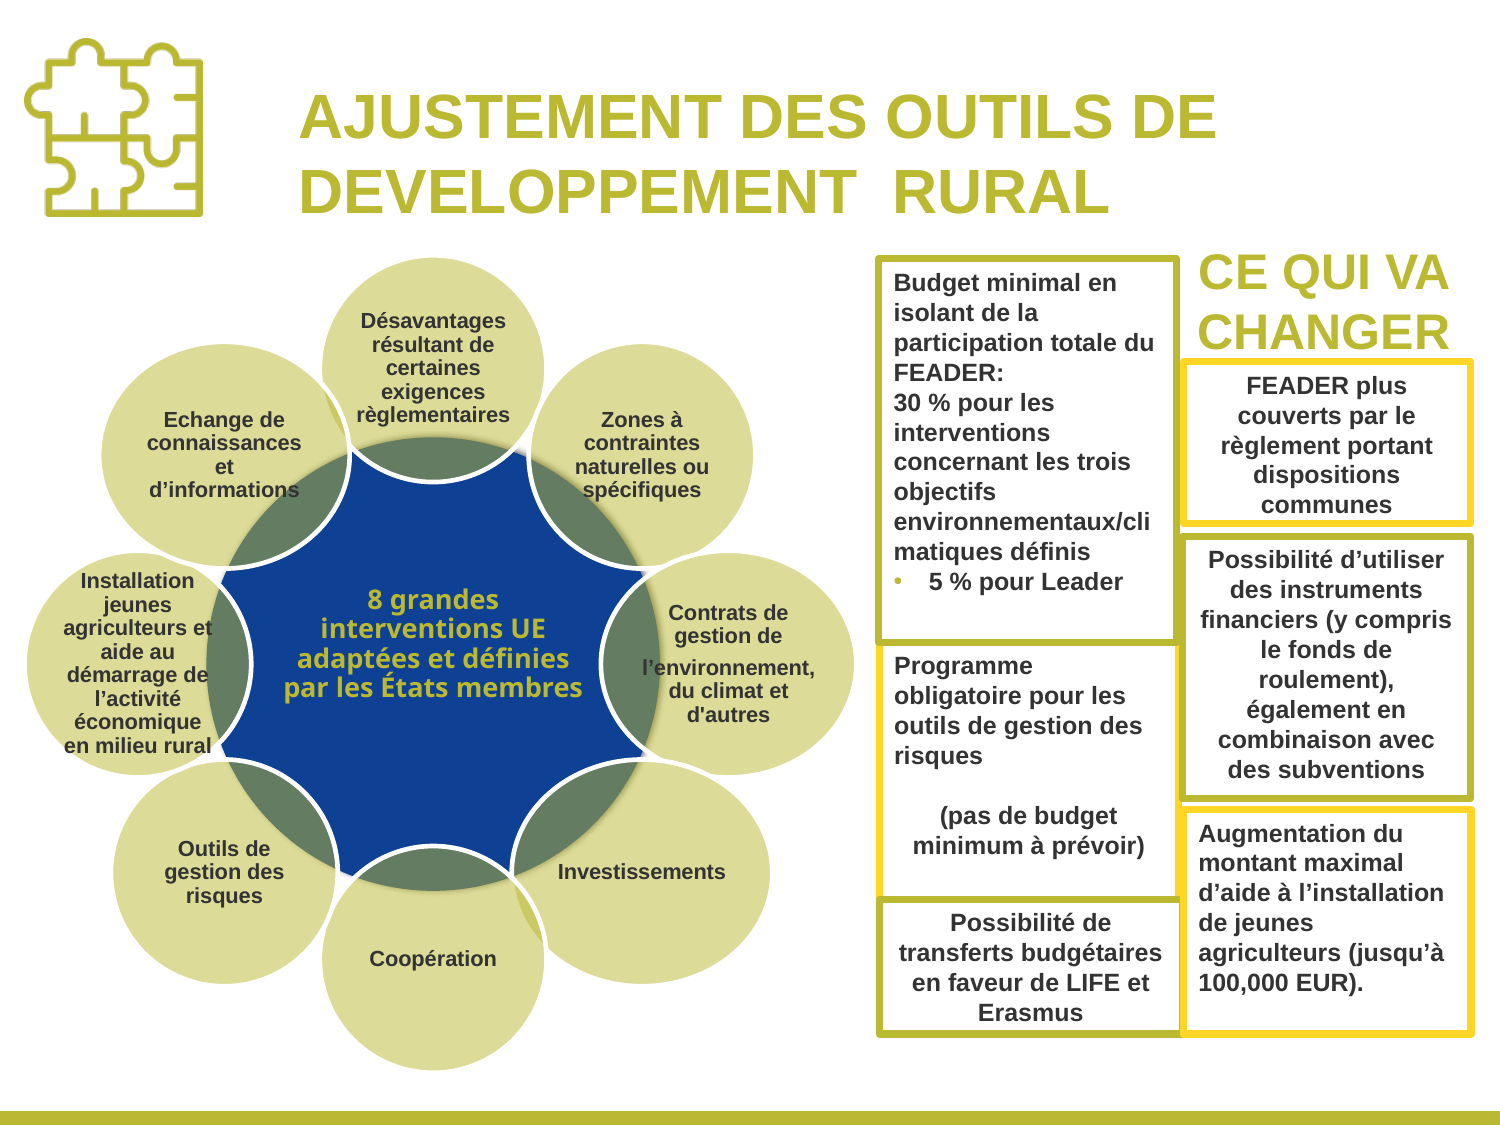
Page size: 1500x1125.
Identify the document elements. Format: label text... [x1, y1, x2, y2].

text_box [319, 254, 548, 483]
text_box CE QUI VA CHANGER [1176, 231, 1472, 303]
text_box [260, 489, 599, 840]
text_box AJUSTEMENT DES OUTILS DE DEVELOPPEMENT RURAL [224, 68, 1500, 187]
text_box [98, 341, 351, 570]
text_box Budget minimal en isolant de la participation totale du FEADER: 30 % pour les interventions concernant les trois objectifs environnementaux/climatiques définis 5 % pour Leader [878, 258, 1177, 643]
picture [23, 37, 203, 217]
text_box Possibilité d’utiliser des instruments financiers (y compris le fonds de roulement), également en combinaison avec des subventions [1182, 536, 1471, 799]
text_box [600, 550, 857, 778]
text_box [528, 341, 756, 570]
text_box Augmentation du montant maximal d’aide à l’installation de jeunes agriculteurs (jusqu’à 100,000 EUR). [1183, 809, 1472, 1034]
text_box Possibilité de transferts budgétaires en faveur de LIFE et Erasmus [879, 899, 1183, 1034]
text_box FEADER plus couverts par le règlement portant dispositions communes [1183, 361, 1471, 524]
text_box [110, 758, 339, 987]
text_box Programme obligatoire pour les outils de gestion des risques (pas de budget minimum à prévoir) [879, 642, 1179, 899]
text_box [319, 845, 548, 1074]
picture [0, 1111, 1500, 1125]
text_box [511, 758, 773, 987]
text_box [23, 550, 252, 778]
